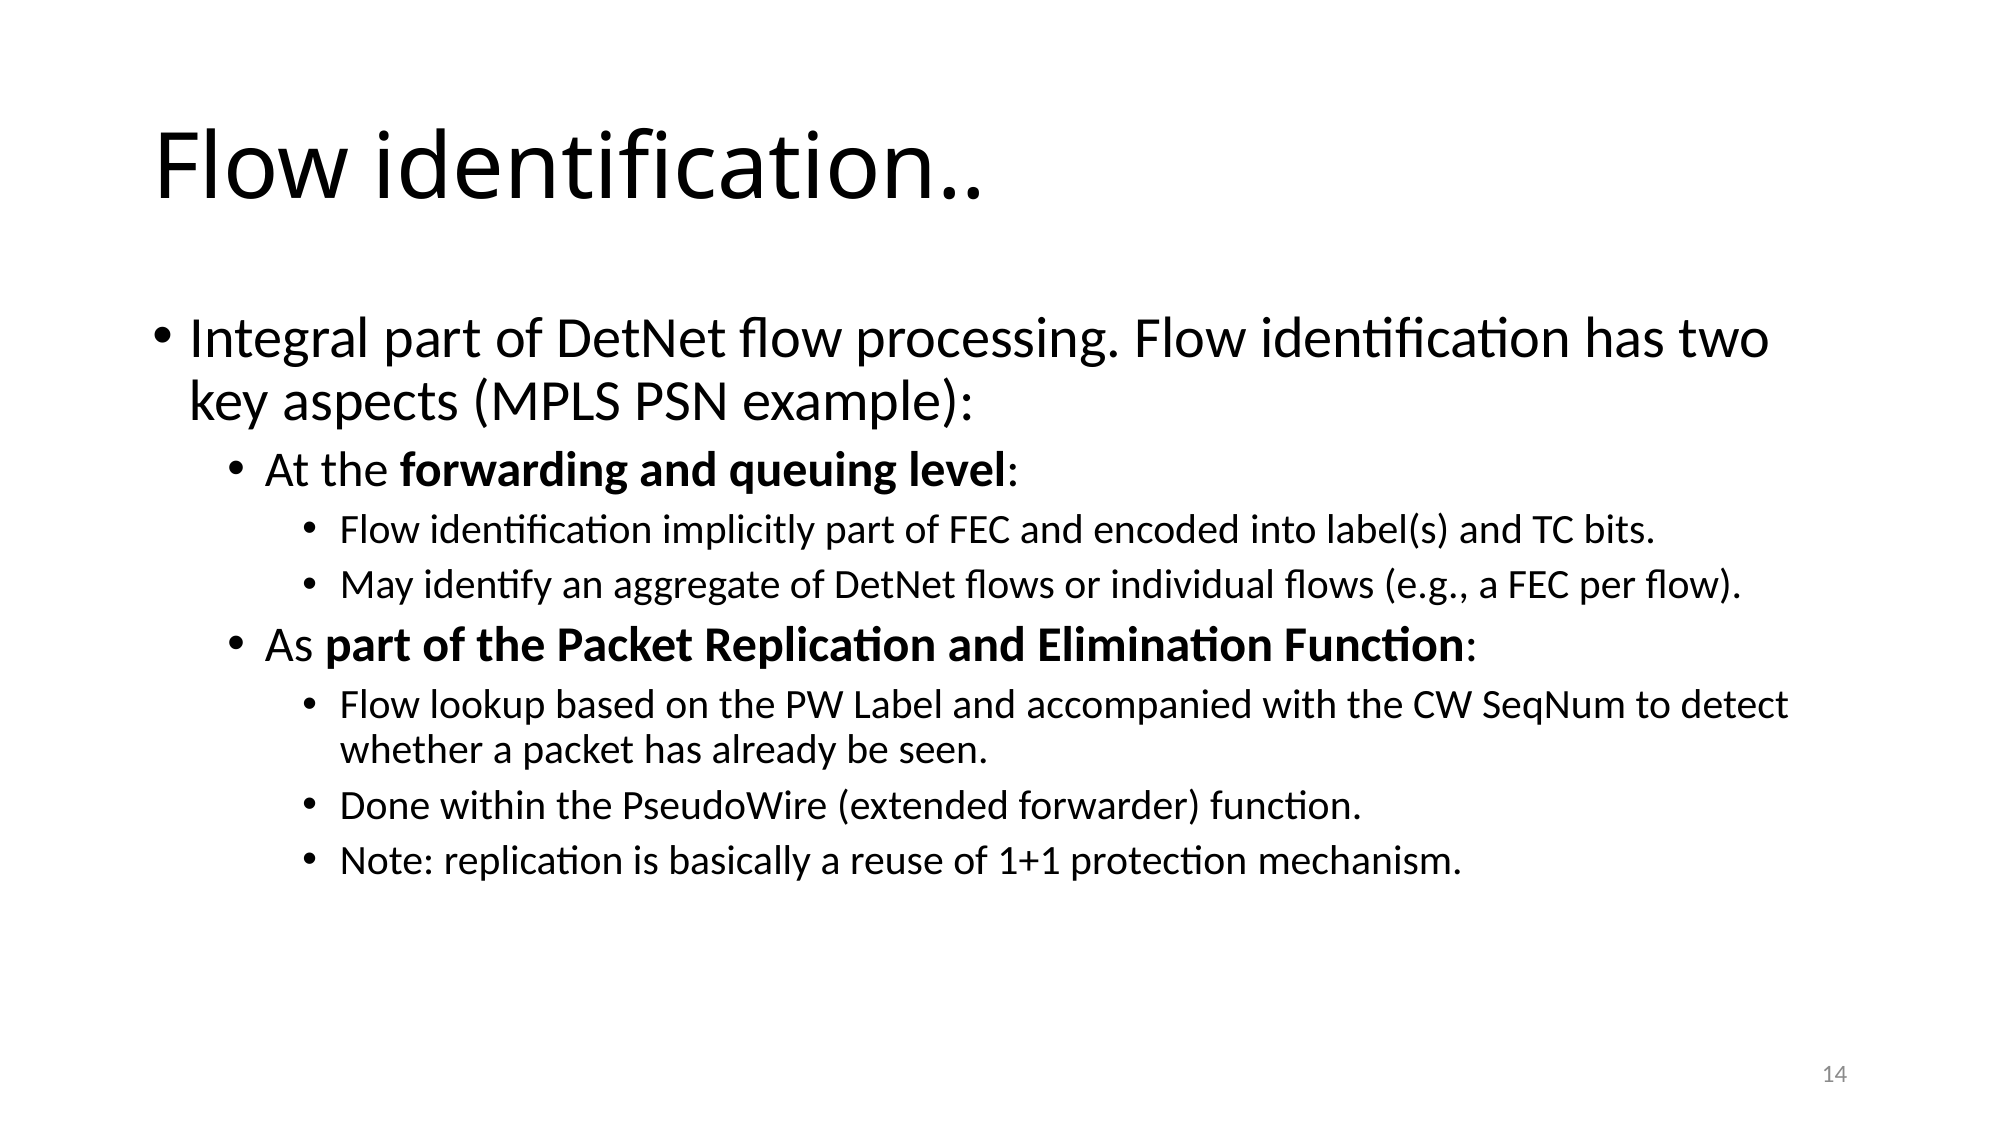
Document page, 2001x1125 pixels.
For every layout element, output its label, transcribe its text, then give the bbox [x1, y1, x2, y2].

list Integral part of DetNet flow processing. Flow identification has two key aspects (MPLS PSN example): At the forwarding and queuing level: Flow identification implicitly part of FEC and encoded into label(s) and TC bits. May identify an aggregate of DetNet flows or individual flows (e.g., a FEC per flow). As part of the Packet Replication and Elimination Function: Flow lookup based on the PW Label and accompanied with the CW SeqNum to detect whether a packet has already be seen. Done within the PseudoWire (extended forwarder) function. Note: replication is basically a reuse of 1+1 protection mechanism. [137, 299, 1863, 1063]
title Flow identification.. [137, 59, 1863, 278]
slide_number 14 [1412, 1042, 1863, 1103]
